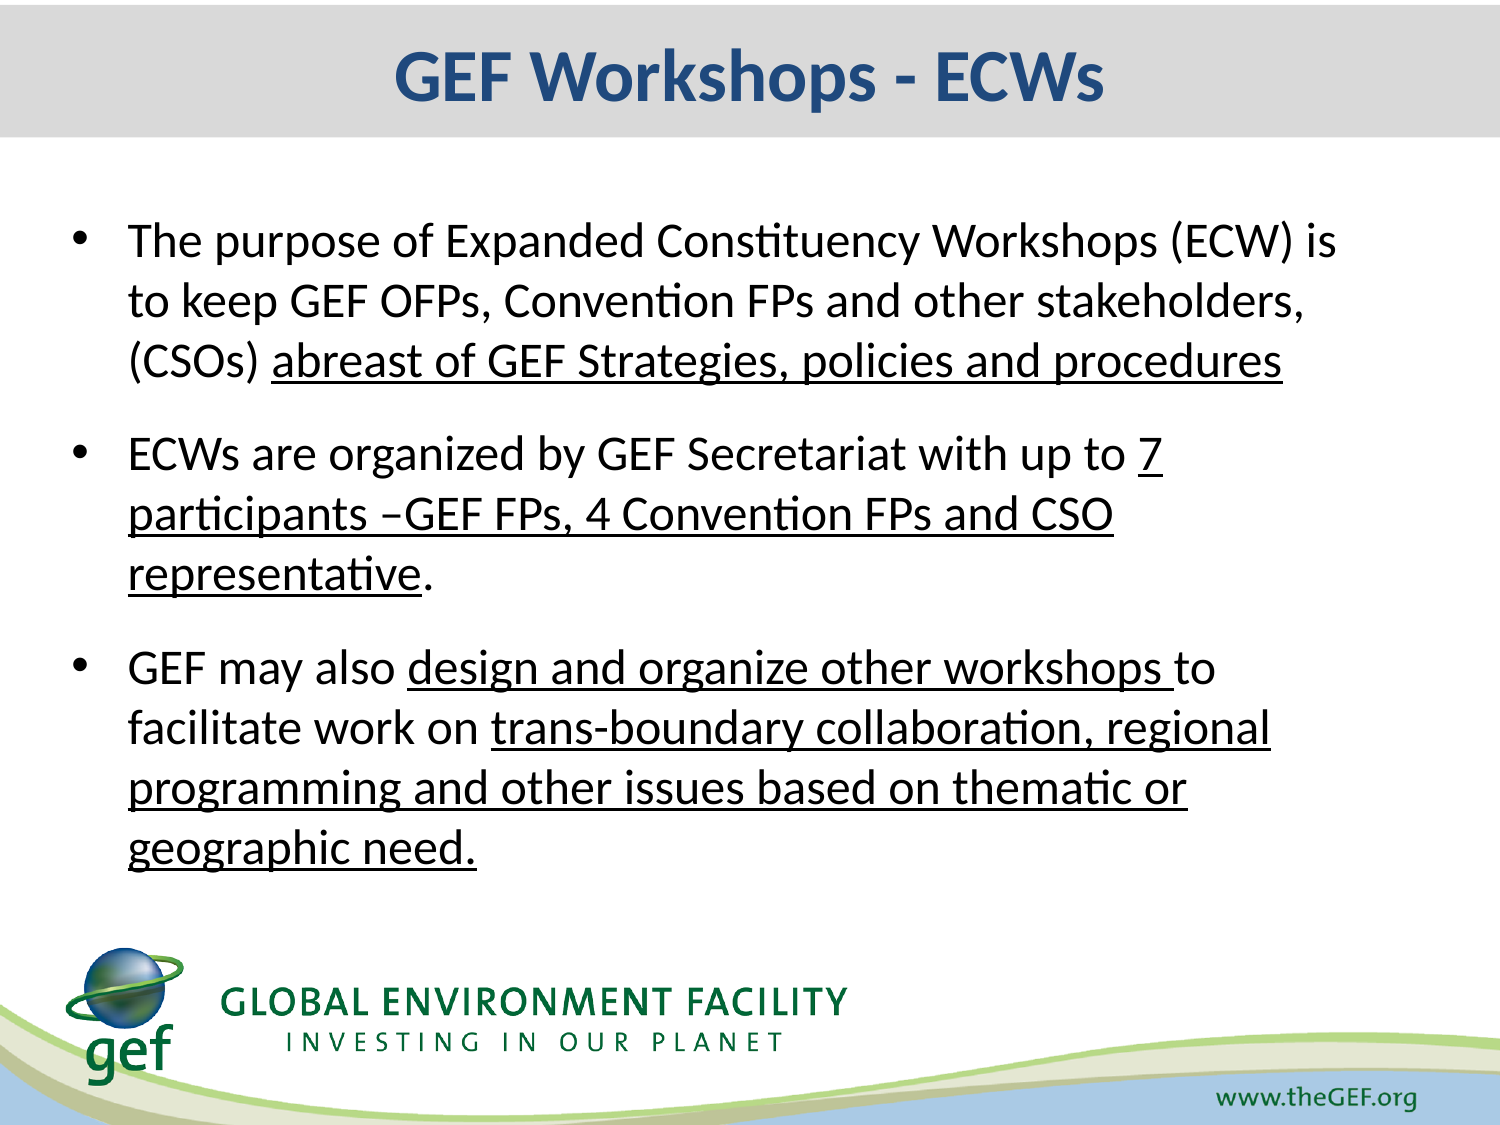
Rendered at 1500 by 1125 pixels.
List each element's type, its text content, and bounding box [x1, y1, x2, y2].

picture [0, 920, 1500, 1125]
title GEF Workshops - ECWs [0, 4, 1500, 138]
list The purpose of Expanded Constituency Workshops (ECW) is to keep GEF OFPs, Convention FPs and other stakeholders, (CSOs) abreast of GEF Strategies, policies and procedures ECWs are organized by GEF Secretariat with up to 7 participants –GEF FPs, 4 Convention FPs and CSO representative. GEF may also design and organize other workshops to facilitate work on trans-boundary collaboration, regional programming and other issues based on thematic or geographic need. [56, 199, 1388, 901]
